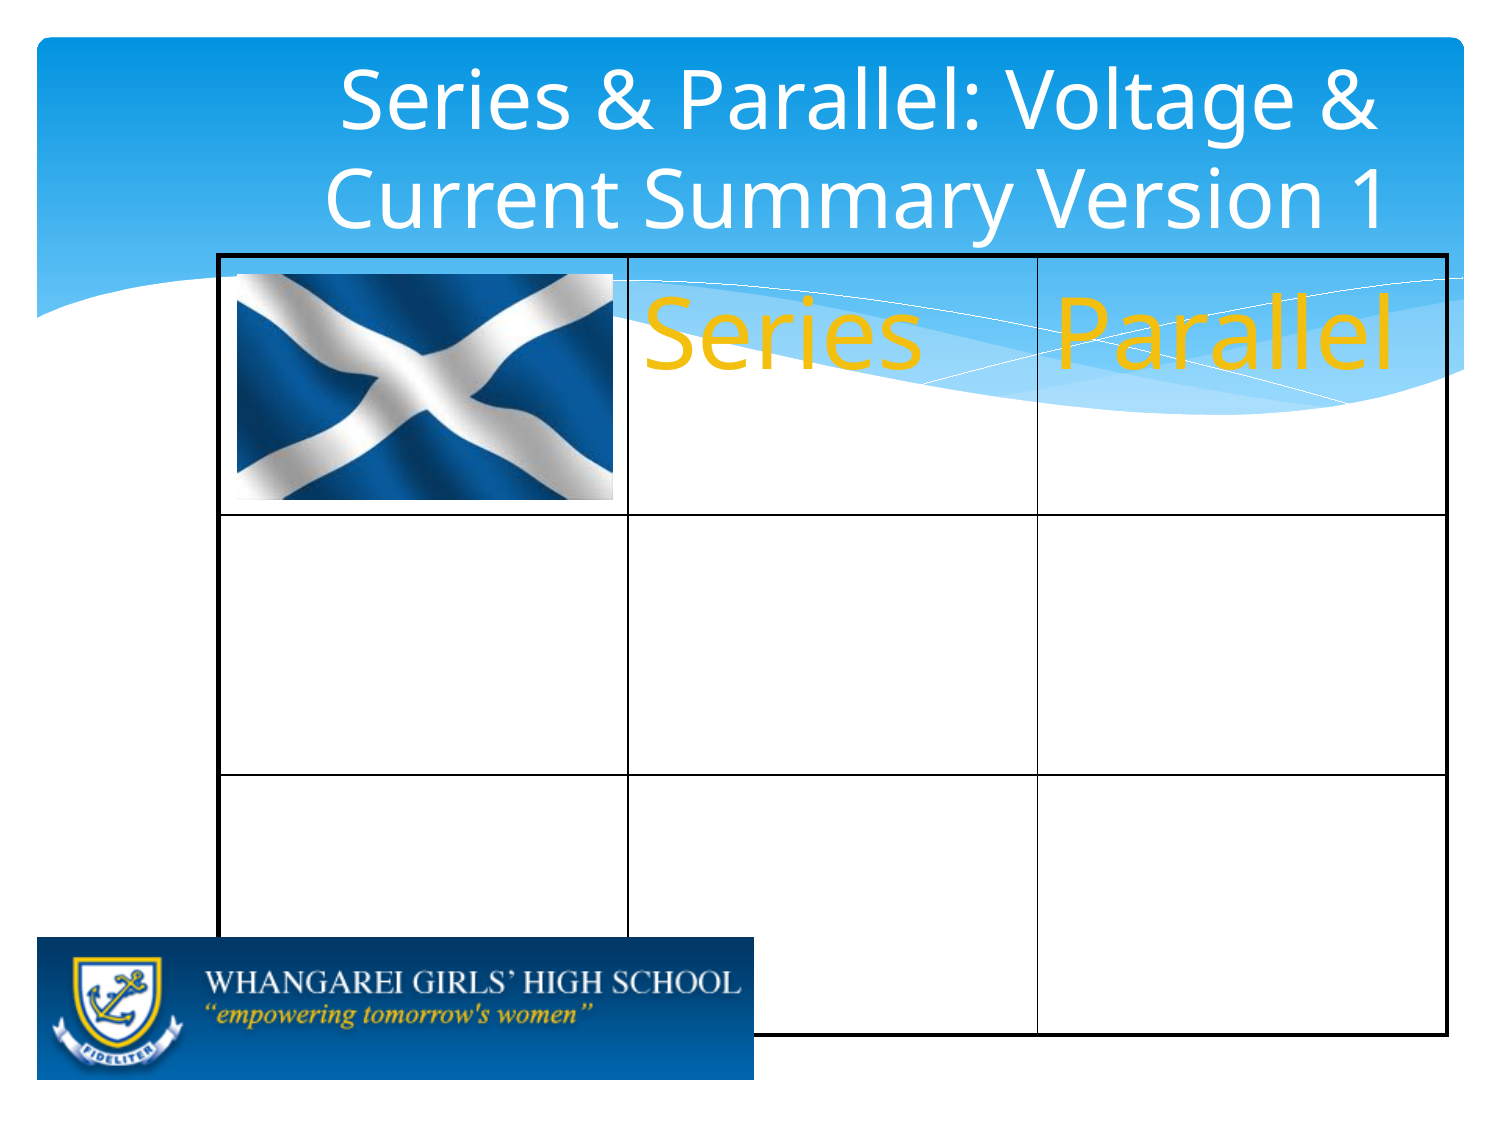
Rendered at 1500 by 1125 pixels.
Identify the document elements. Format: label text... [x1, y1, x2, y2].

picture [37, 937, 754, 1080]
table_cell [221, 776, 627, 935]
table_cell [1038, 516, 1445, 774]
table_cell [629, 516, 1037, 774]
table_header Series [629, 258, 1037, 514]
title Series & Parallel: Voltage & Current Summary Version 1 [253, 37, 1466, 255]
table_cell [629, 776, 1037, 1033]
picture [237, 274, 613, 501]
table_cell [221, 516, 627, 774]
table_header [221, 258, 627, 514]
table_cell [1038, 776, 1445, 1033]
table_header Parallel [1038, 258, 1445, 514]
